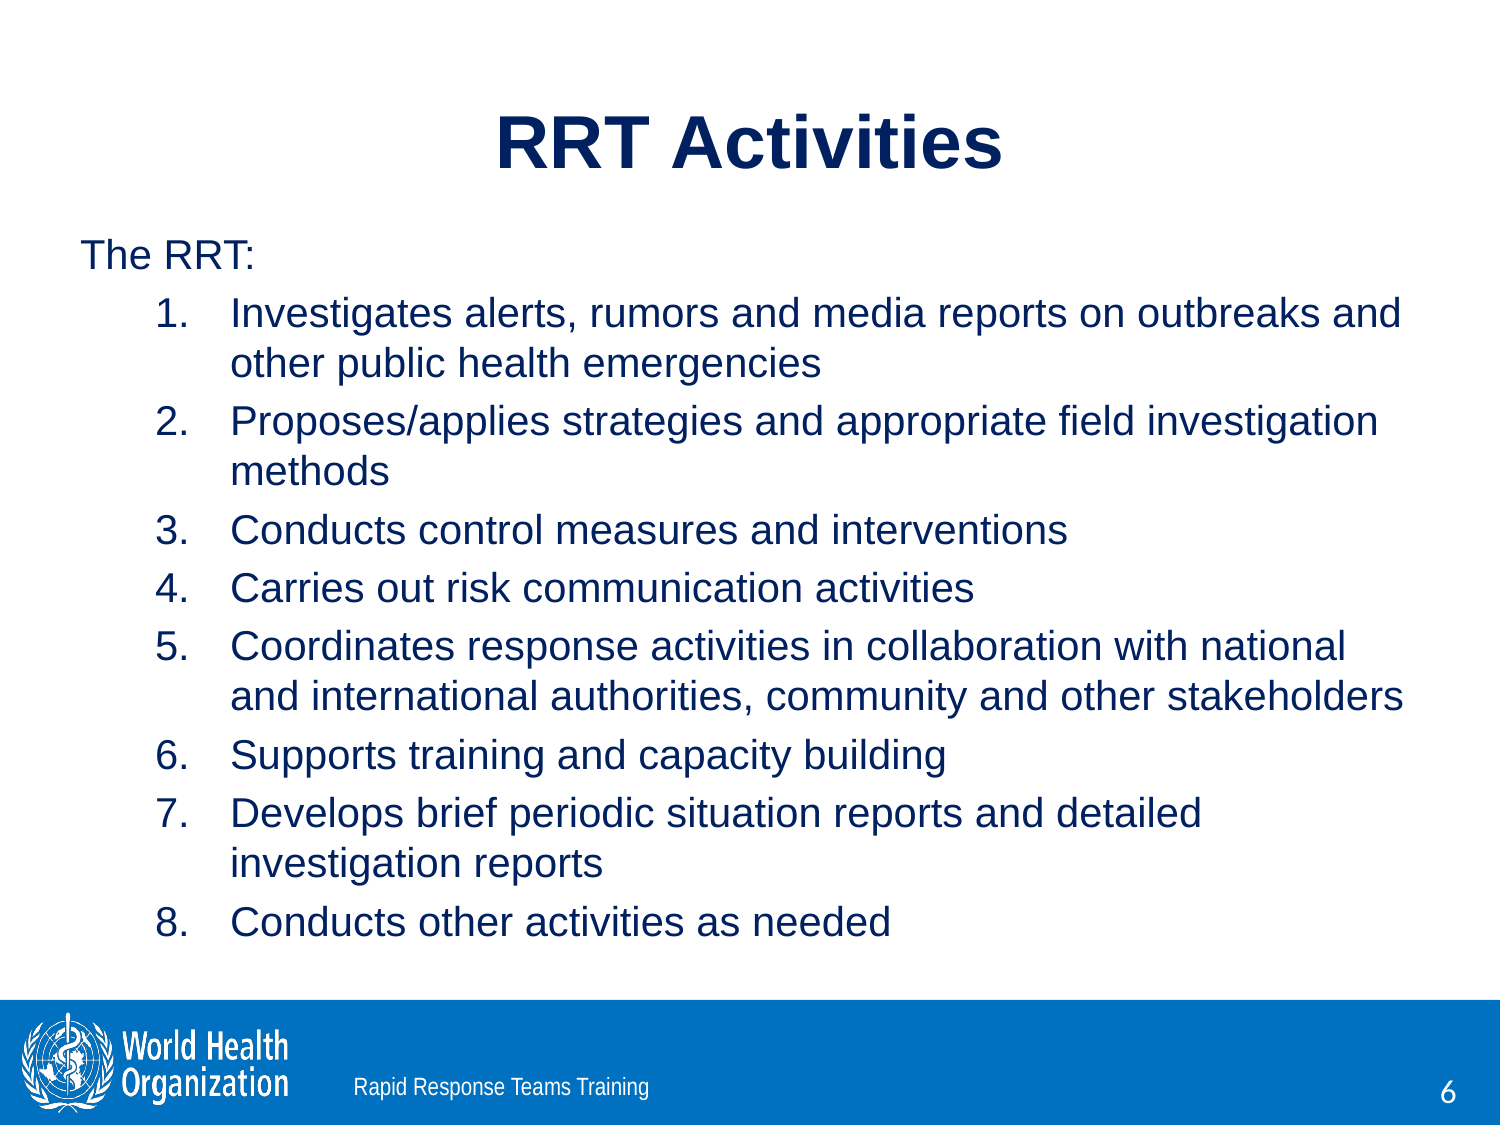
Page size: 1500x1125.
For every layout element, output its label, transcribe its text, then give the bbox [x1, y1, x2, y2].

title RRT Activities [0, 45, 1500, 233]
list The RRT: Investigates alerts, rumors and media reports on outbreaks and other public health emergencies Proposes/applies strategies and appropriate field investigation methods Conducts control measures and interventions Carries out risk communication activities Coordinates response activities in collaboration with national and international authorities, community and other stakeholders Supports training and capacity building Develops brief periodic situation reports and detailed investigation reports Conducts other activities as needed [64, 219, 1439, 1000]
picture [21, 1012, 288, 1113]
